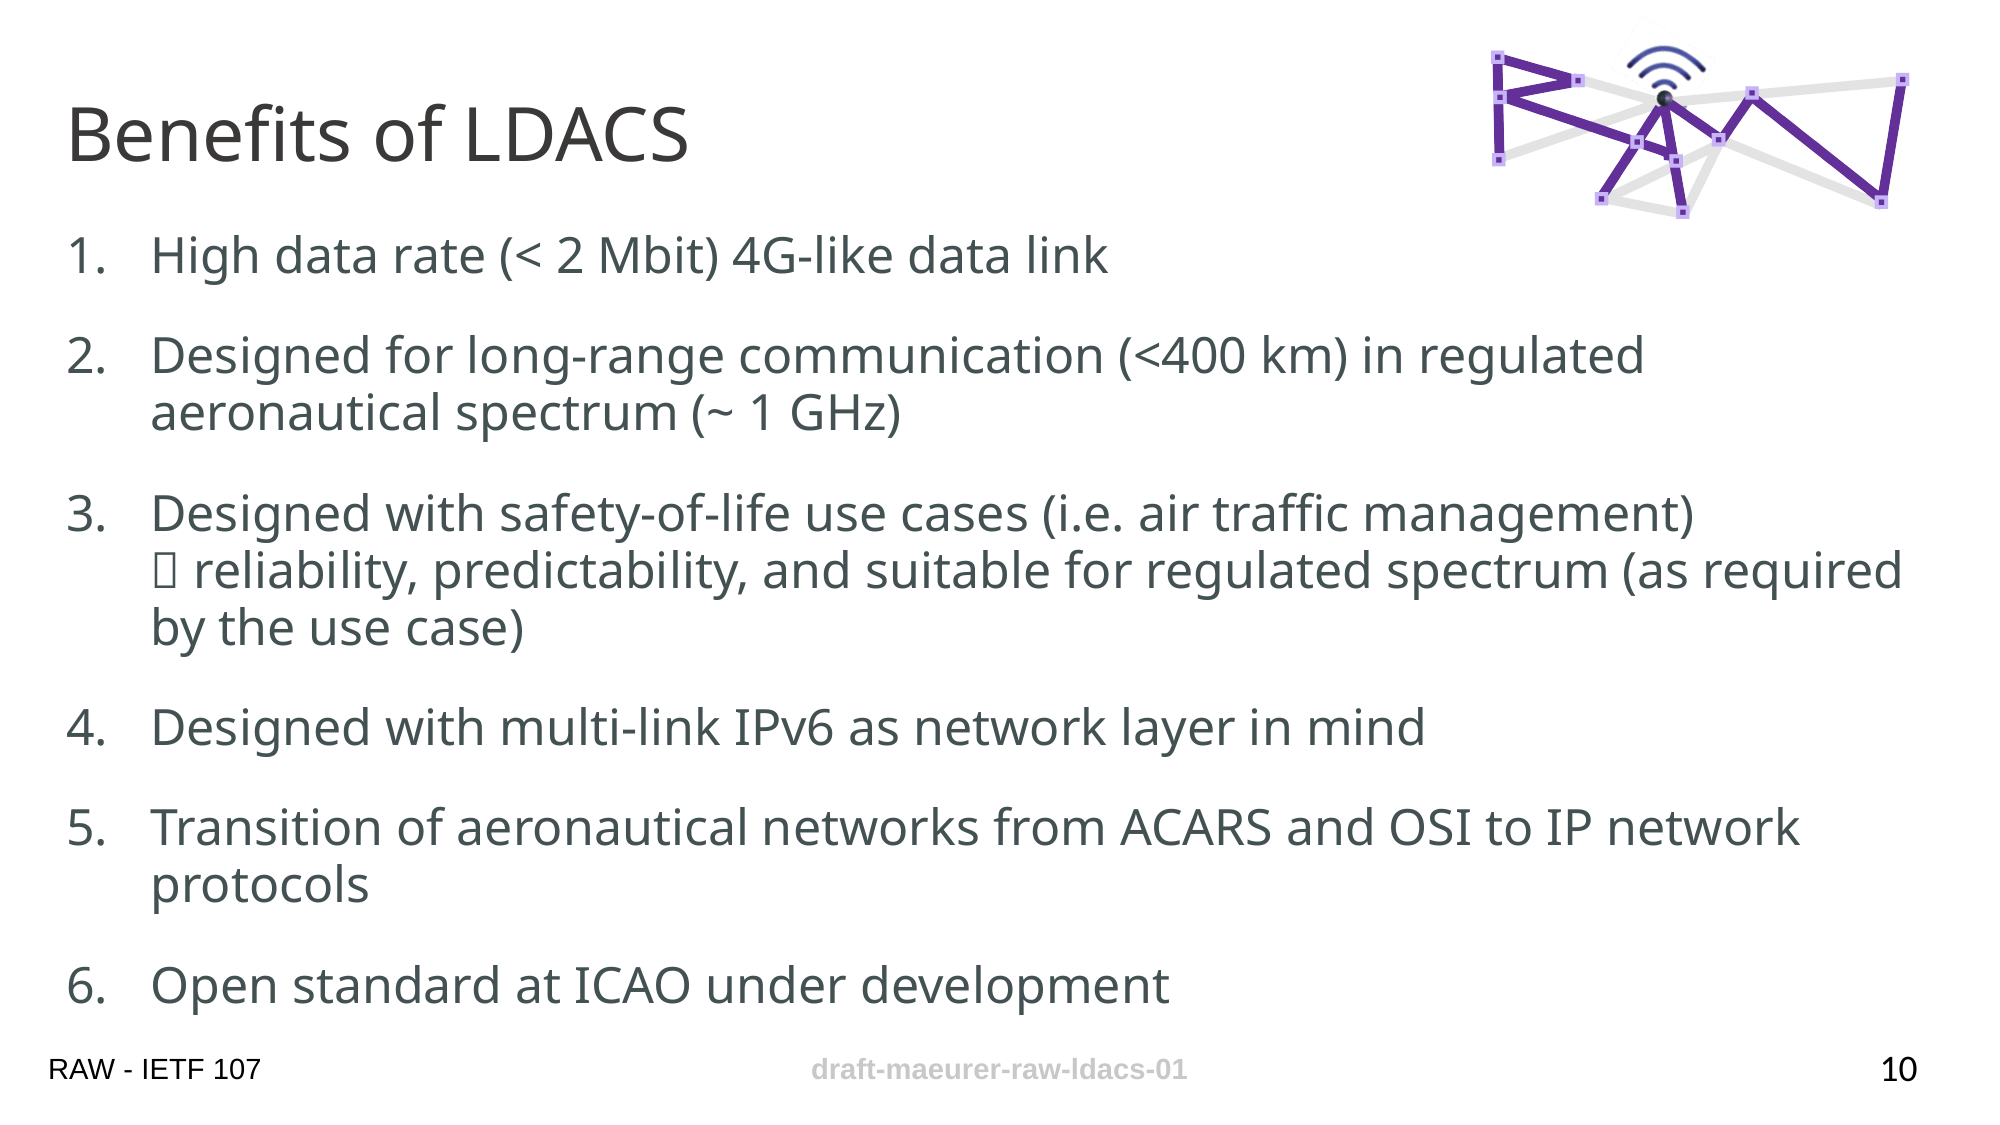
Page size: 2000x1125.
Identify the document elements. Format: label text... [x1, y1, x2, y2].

picture [1464, 0, 1956, 239]
title Benefits of LDACS [50, 70, 1927, 209]
slide_number 10 [1482, 1036, 1933, 1097]
list High data rate (< 2 Mbit) 4G-like data link Designed for long-range communication (<400 km) in regulated aeronautical spectrum (~ 1 GHz) Designed with safety-of-life use cases (i.e. air traffic management)  reliability, predictability, and suitable for regulated spectrum (as required by the use case) Designed with multi-link IPv6 as network layer in mind Transition of aeronautical networks from ACARS and OSI to IP network protocols Open standard at ICAO under development [51, 220, 1926, 1035]
footer draft-maeurer-raw-ldacs-01 [662, 1038, 1338, 1099]
